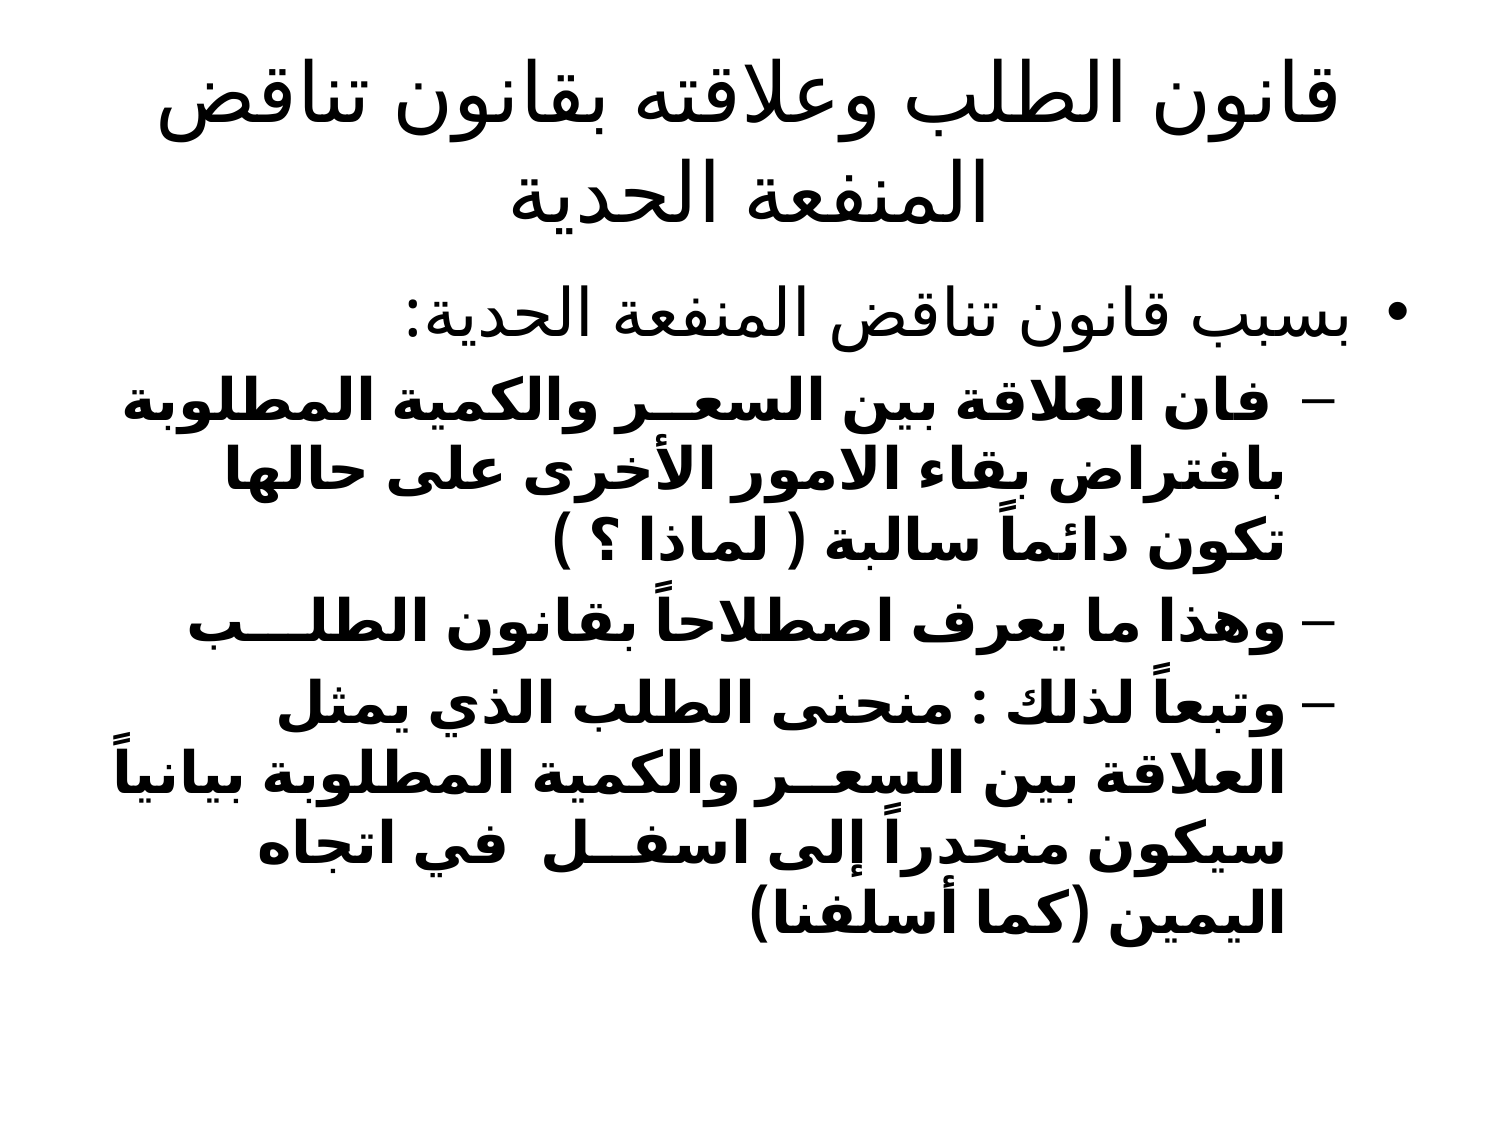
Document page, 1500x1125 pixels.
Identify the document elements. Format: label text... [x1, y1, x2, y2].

title قانون الطلب وعلاقته بقانون تناقض المنفعة الحدية [75, 45, 1425, 233]
list بسبب قانون تناقض المنفعة الحدية: فان العلاقة بين السعــر والكمية المطلوبة بافتراض بقاء الامور الأخرى على حالها تكون دائماً سالبة ( لماذا ؟ ) وهذا ما يعرف اصطلاحاً بقانون الطلـــب وتبعاً لذلك : منحنى الطلب الذي يمثل العلاقة بين السعــر والكمية المطلوبة بيانياً سيكون منحدراً إلى اسفــل في اتجاه اليمين (كما أسلفنا) [75, 262, 1425, 1005]
